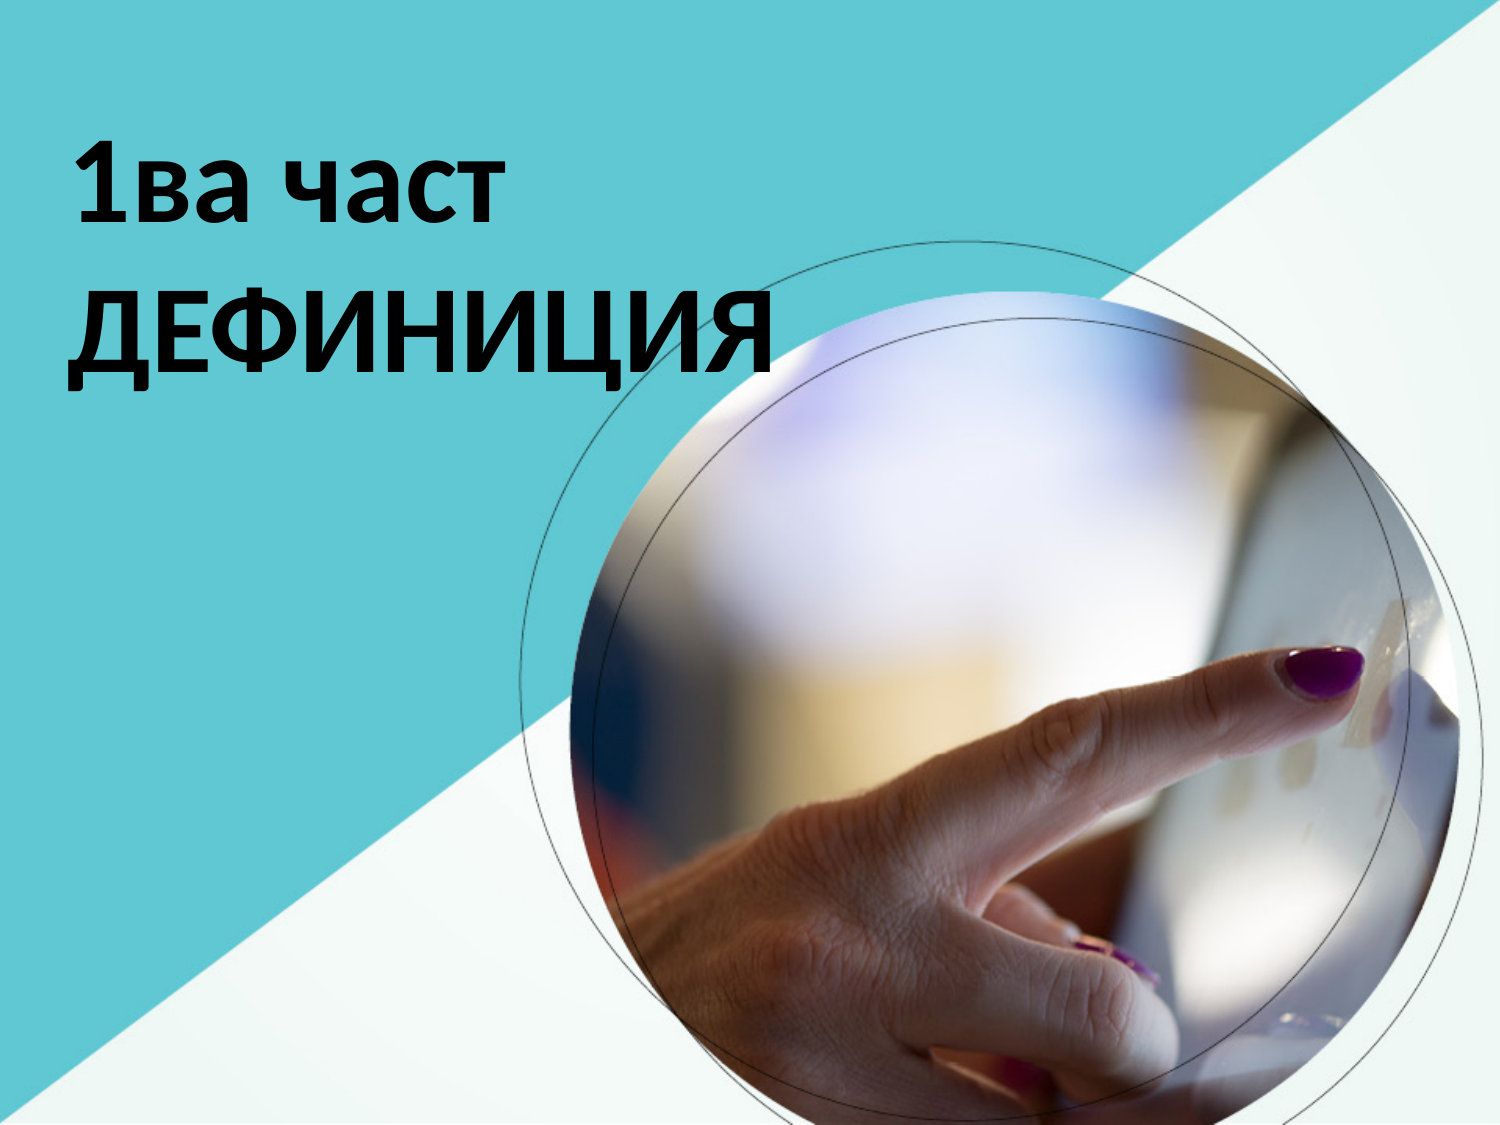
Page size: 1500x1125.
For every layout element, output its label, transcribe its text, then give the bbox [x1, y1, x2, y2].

text_box 1ва част ДЕФИНИЦИЯ [53, 89, 798, 405]
picture [0, 0, 1500, 1125]
